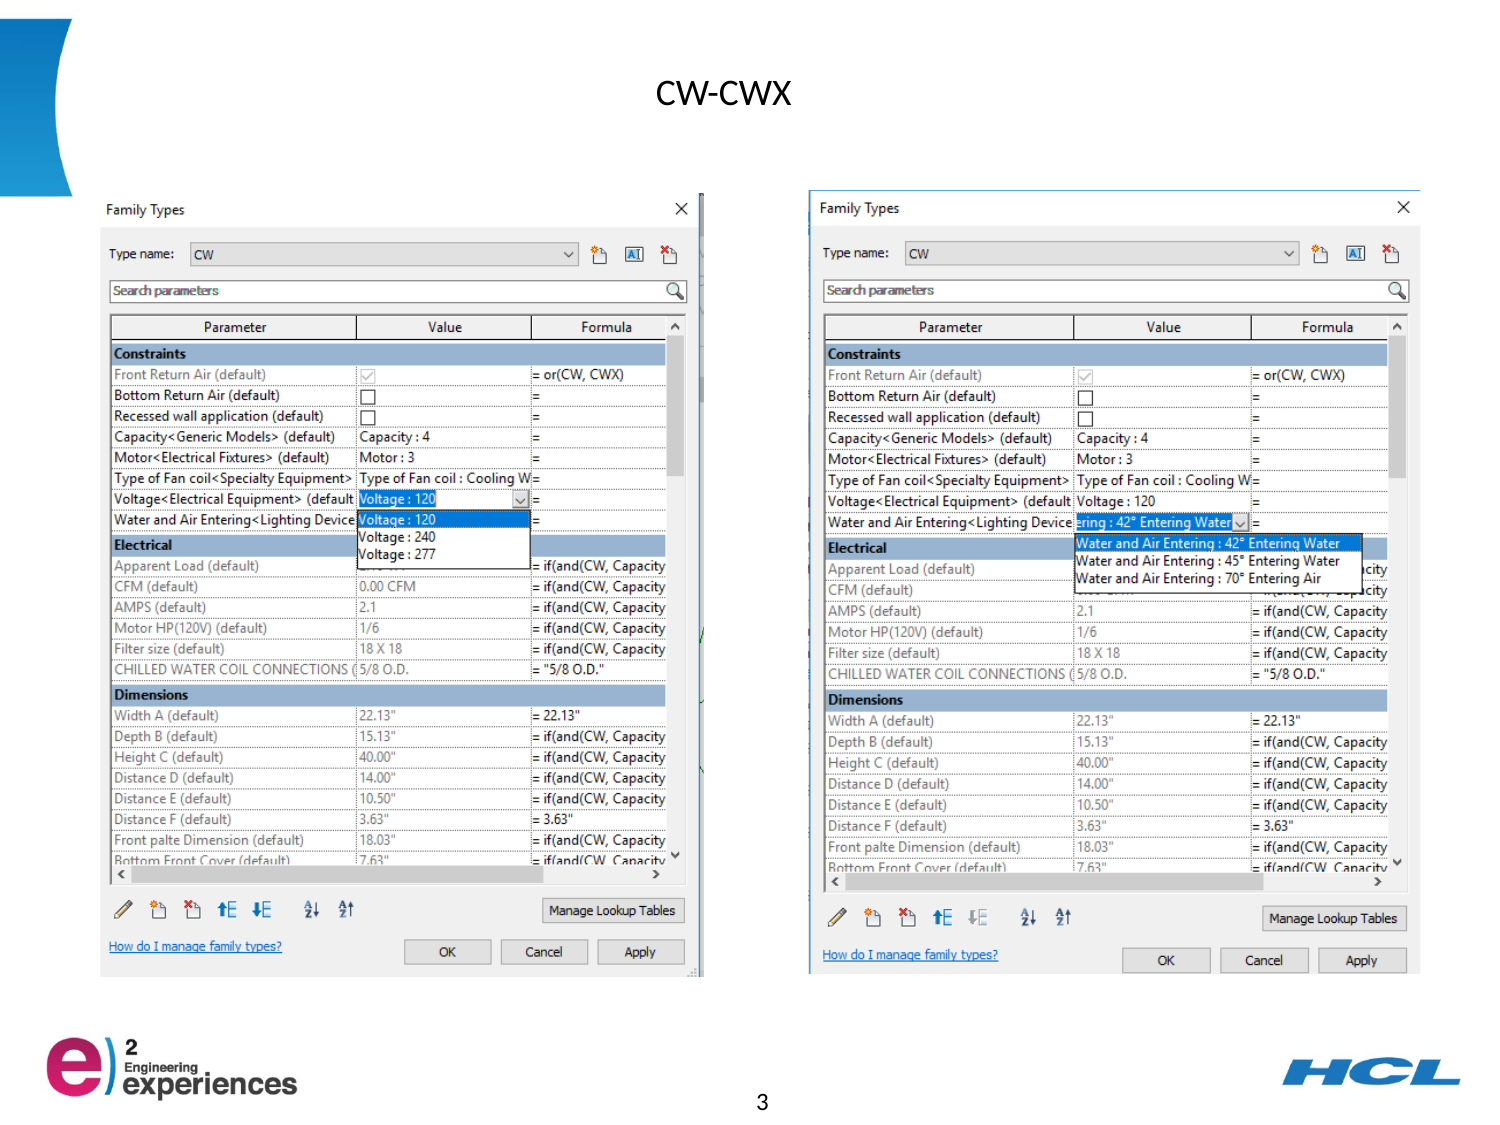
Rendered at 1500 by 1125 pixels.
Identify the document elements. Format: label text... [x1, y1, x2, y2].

picture [0, 0, 1500, 1125]
text_box CW-CWX [641, 60, 807, 121]
